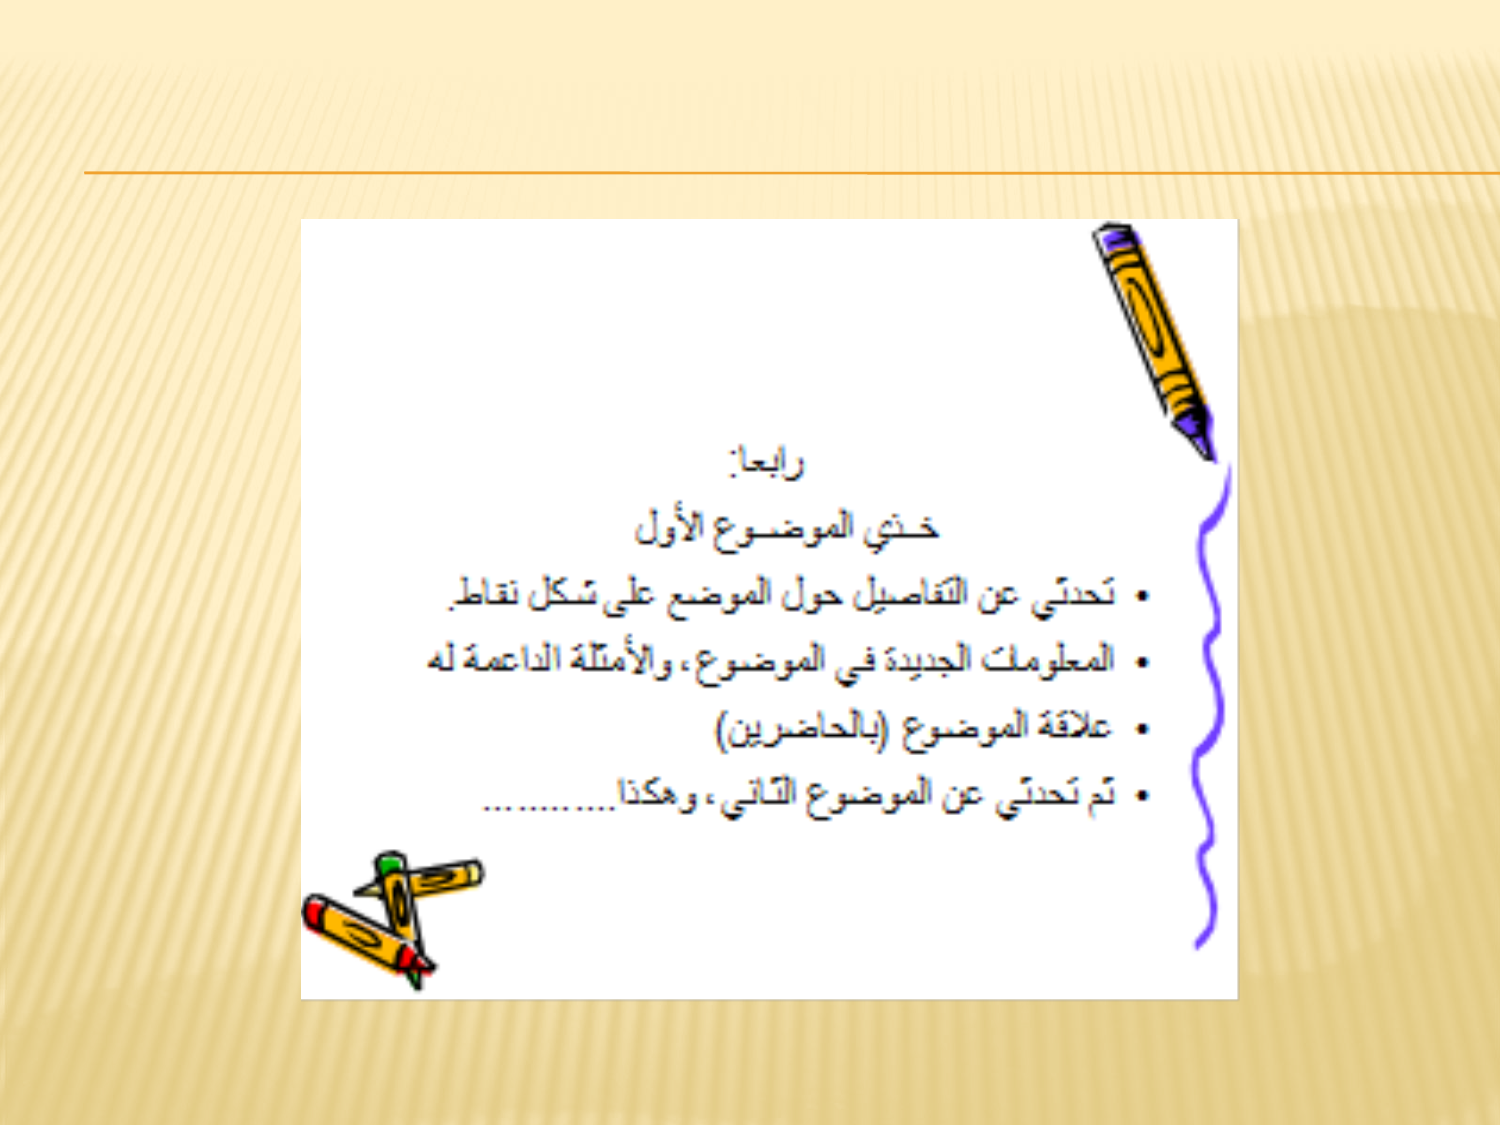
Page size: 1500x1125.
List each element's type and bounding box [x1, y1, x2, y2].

list [300, 219, 1247, 1009]
